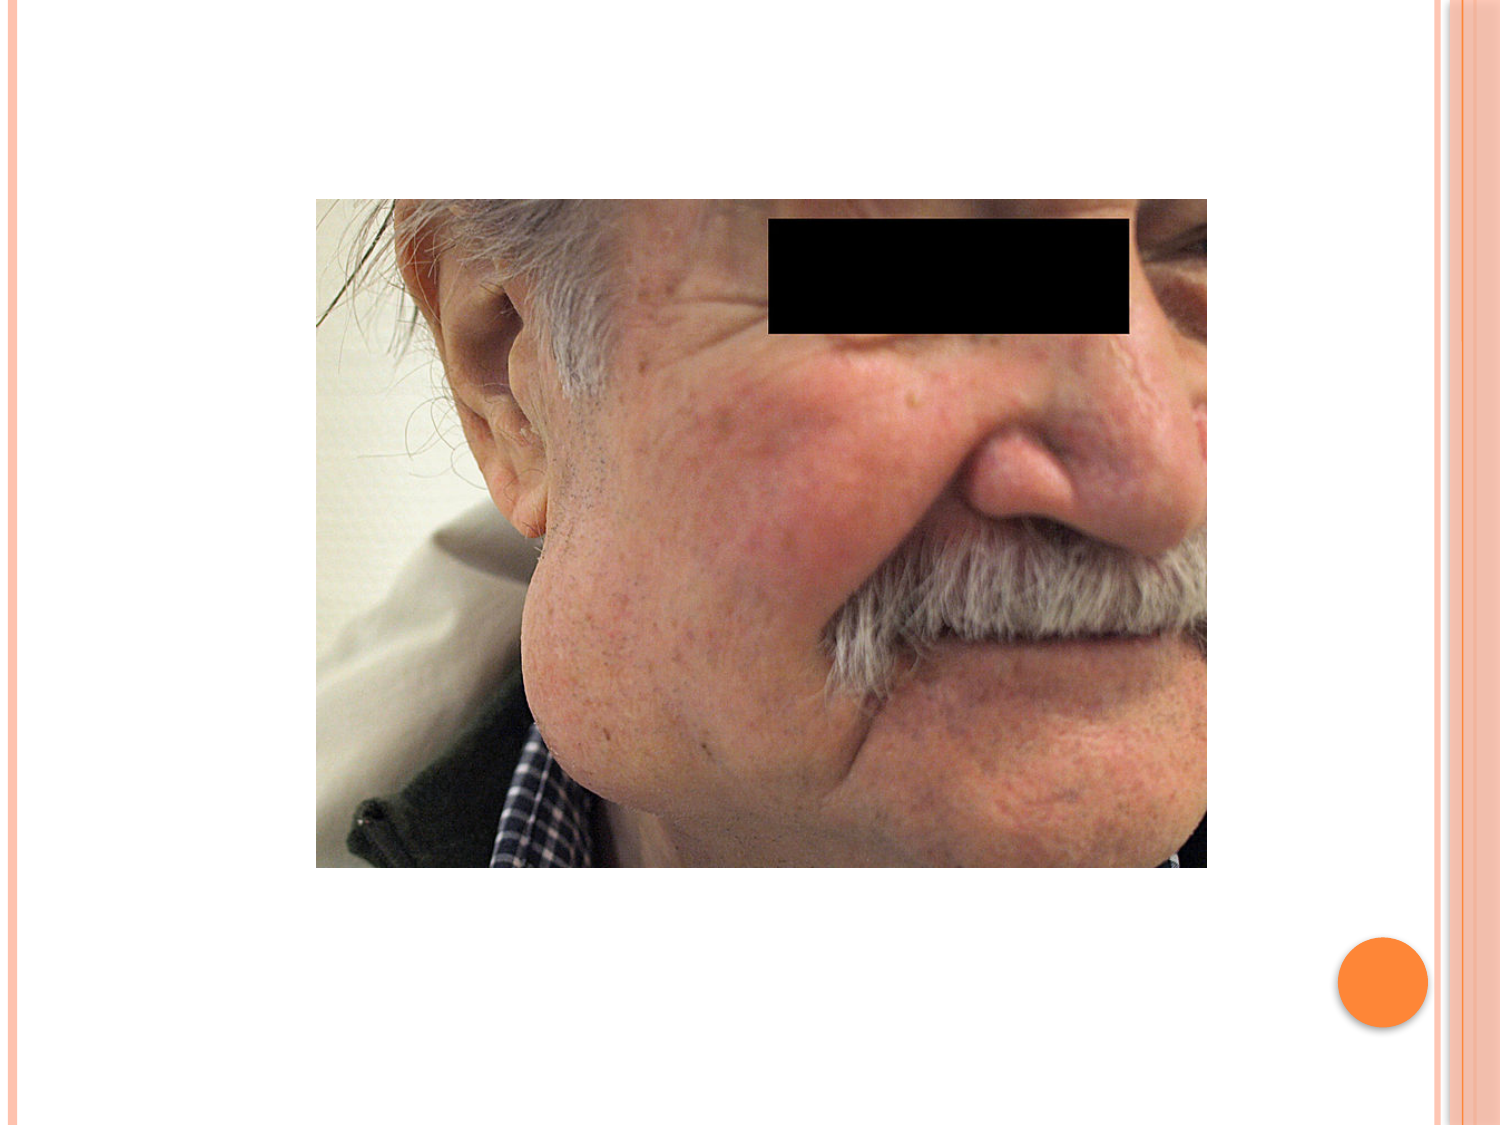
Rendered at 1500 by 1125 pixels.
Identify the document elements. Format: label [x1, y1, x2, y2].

picture [315, 198, 1208, 868]
